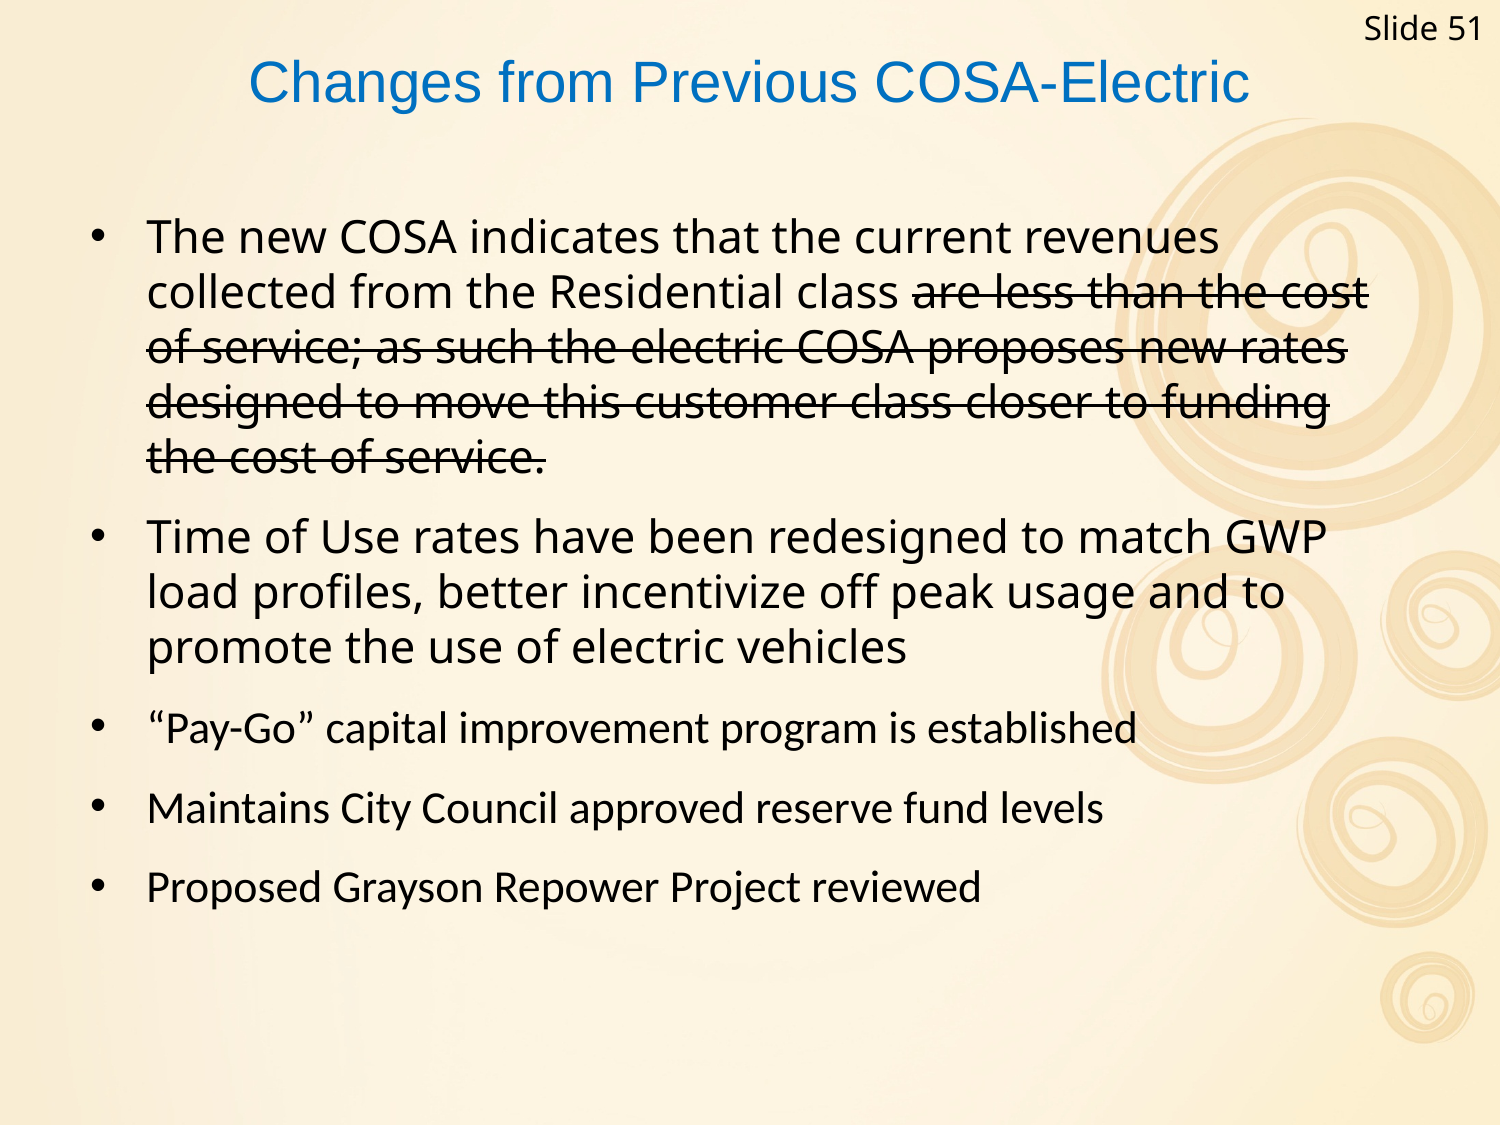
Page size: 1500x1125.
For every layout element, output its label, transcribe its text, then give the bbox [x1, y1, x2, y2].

title Changes from Previous COSA-Electric [75, 12, 1425, 146]
text_box The new COSA indicates that the current revenues collected from the Residential class are less than the cost of service; as such the electric COSA proposes new rates designed to move this customer class closer to funding the cost of service. Time of Use rates have been redesigned to match GWP load profiles, better incentivize off peak usage and to promote the use of electric vehicles “Pay-Go” capital improvement program is established Maintains City Council approved reserve fund levels Proposed Grayson Repower Project reviewed [75, 199, 1388, 1015]
picture [0, 0, 1500, 1125]
text_box Slide 51 [1149, 0, 1500, 75]
